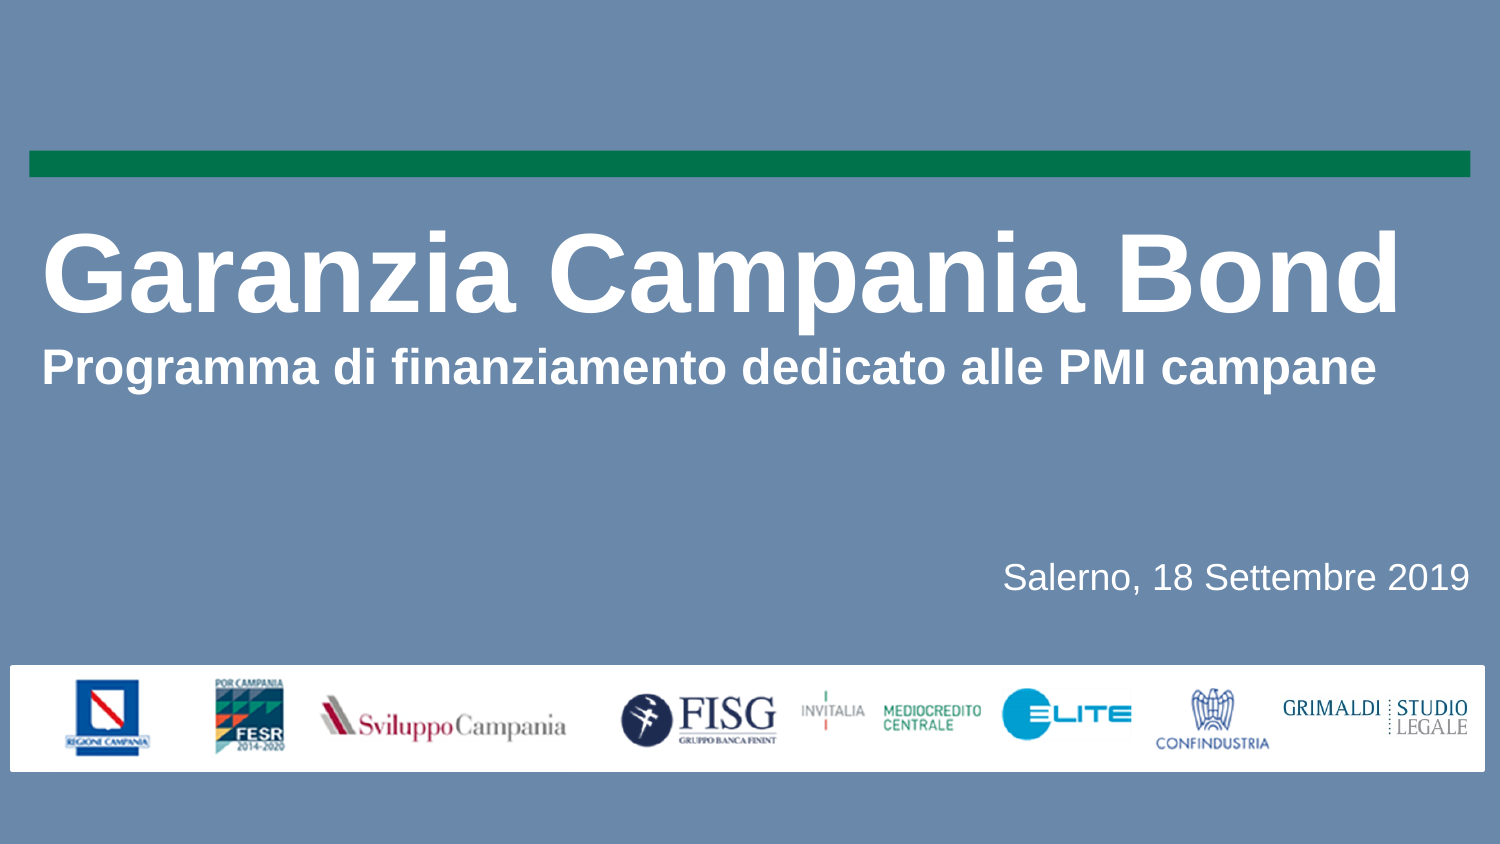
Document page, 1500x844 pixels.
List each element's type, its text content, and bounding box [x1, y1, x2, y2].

text_box Salerno, 18 Settembre 2019 [987, 545, 1486, 606]
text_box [52, 663, 1276, 777]
picture [1280, 693, 1471, 741]
title Garanzia Campania Bond Programma di finanziamento dedicato alle PMI campane [41, 64, 1500, 505]
